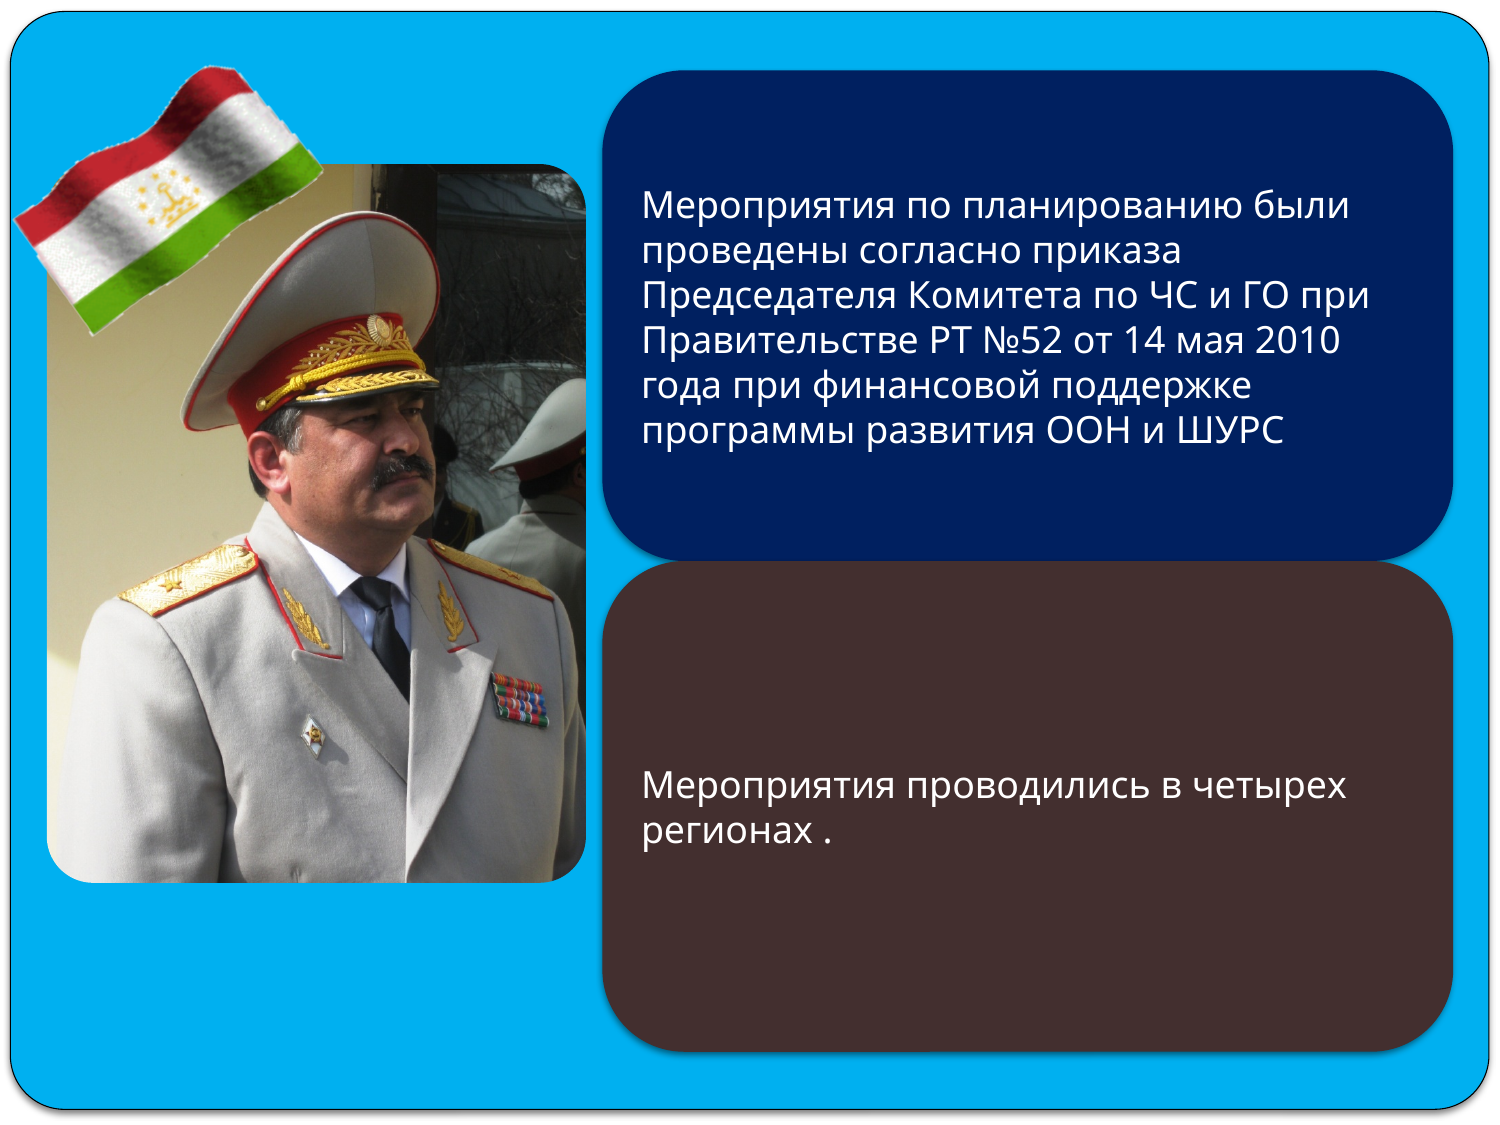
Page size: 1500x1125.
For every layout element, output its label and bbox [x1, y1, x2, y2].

picture [1, 206, 10, 225]
picture [14, 66, 585, 882]
list [602, 70, 1454, 1052]
